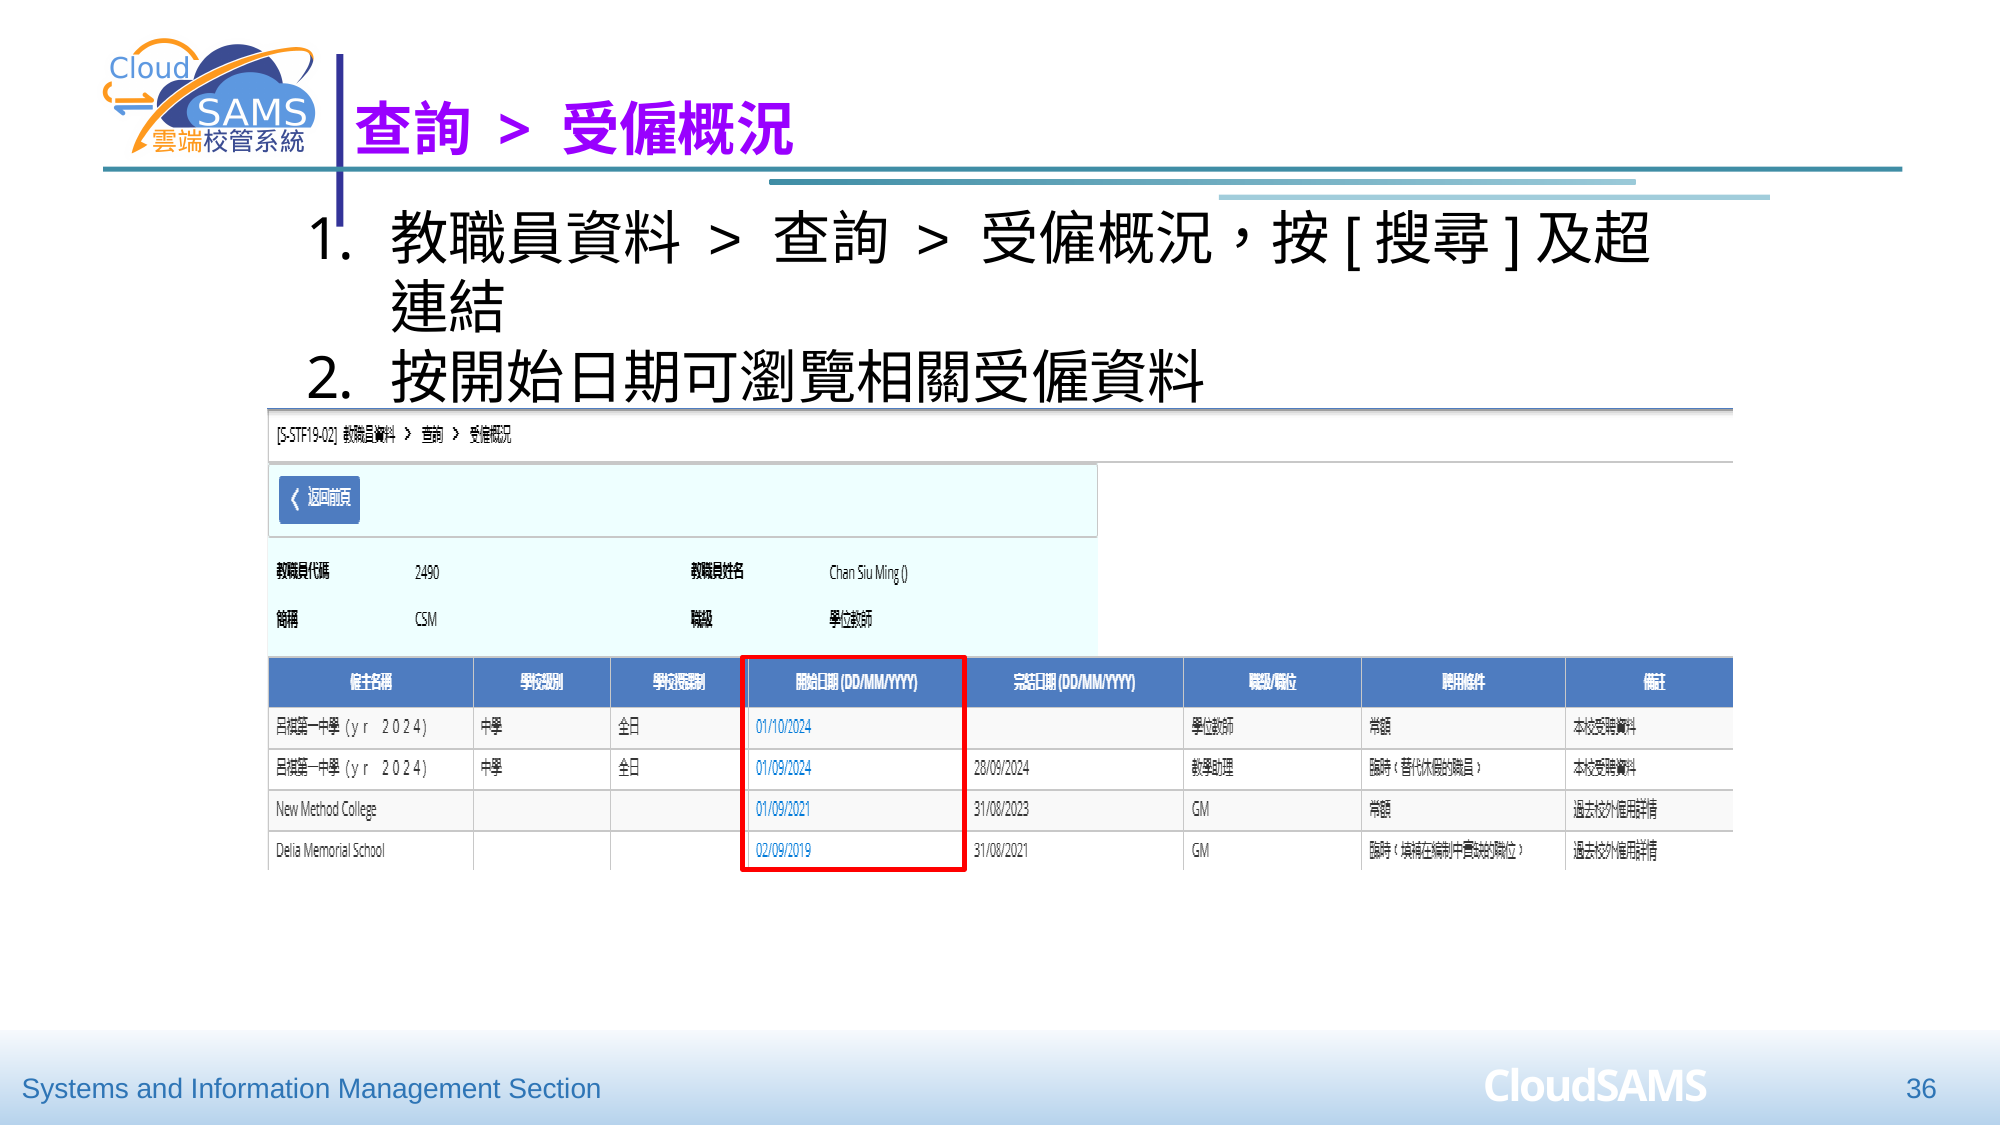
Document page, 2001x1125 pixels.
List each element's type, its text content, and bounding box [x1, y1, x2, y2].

picture [267, 408, 1733, 870]
picture [87, 7, 349, 175]
text_box 教職員資料 > 查詢 > 受僱概況，按[搜尋]及超連結 按開始日期可瀏覽相關受僱資料 [291, 193, 1686, 407]
slide_number 36 [1755, 1063, 1952, 1125]
title 查詢 > 受僱概況 [340, 44, 1907, 170]
